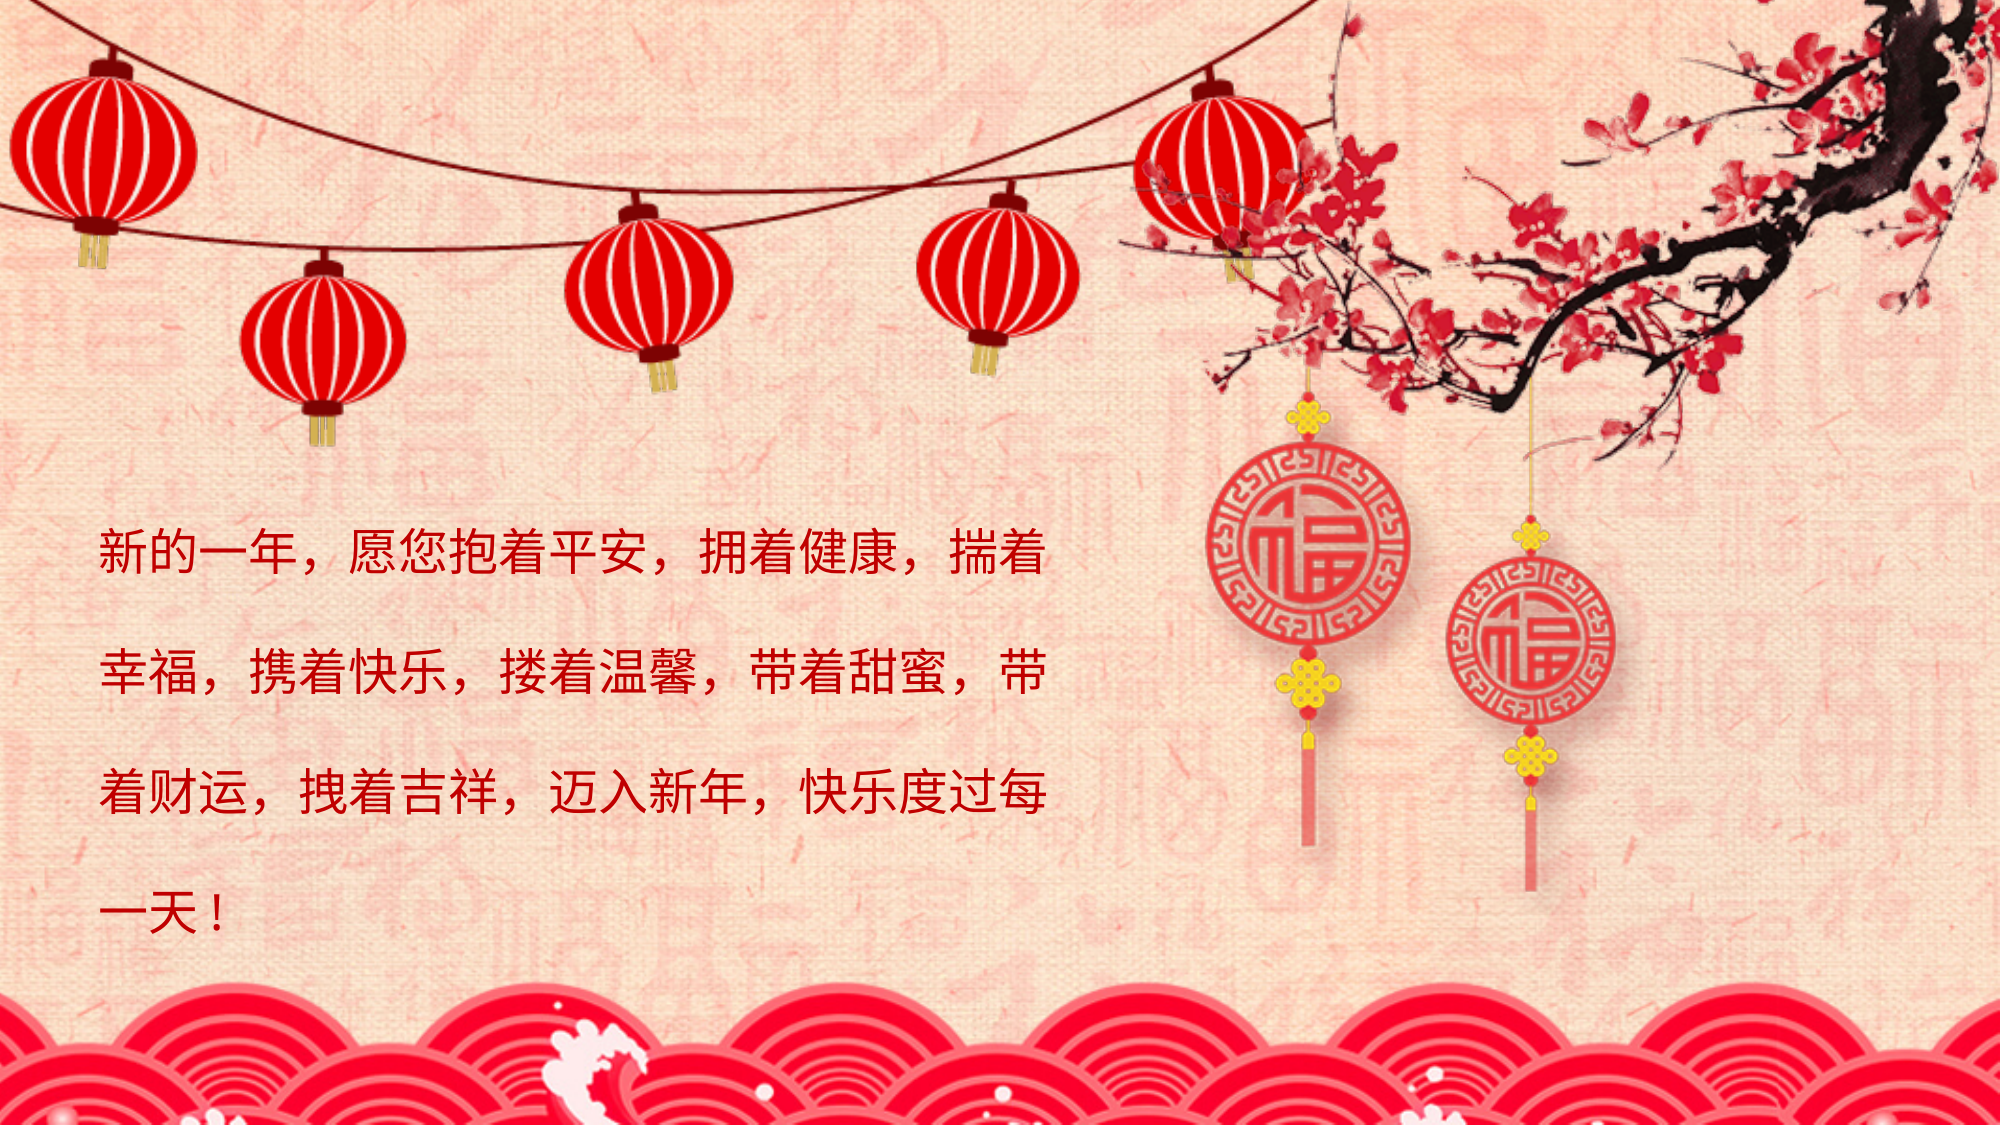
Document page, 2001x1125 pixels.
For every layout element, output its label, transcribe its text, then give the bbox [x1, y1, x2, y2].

text_box 新的一年，愿您抱着平安，拥着健康，揣着幸福，携着快乐，搂着温馨，带着甜蜜，带着财运，拽着吉祥，迈入新年，快乐度过每一天! [83, 455, 1109, 948]
picture [0, 0, 2000, 1125]
